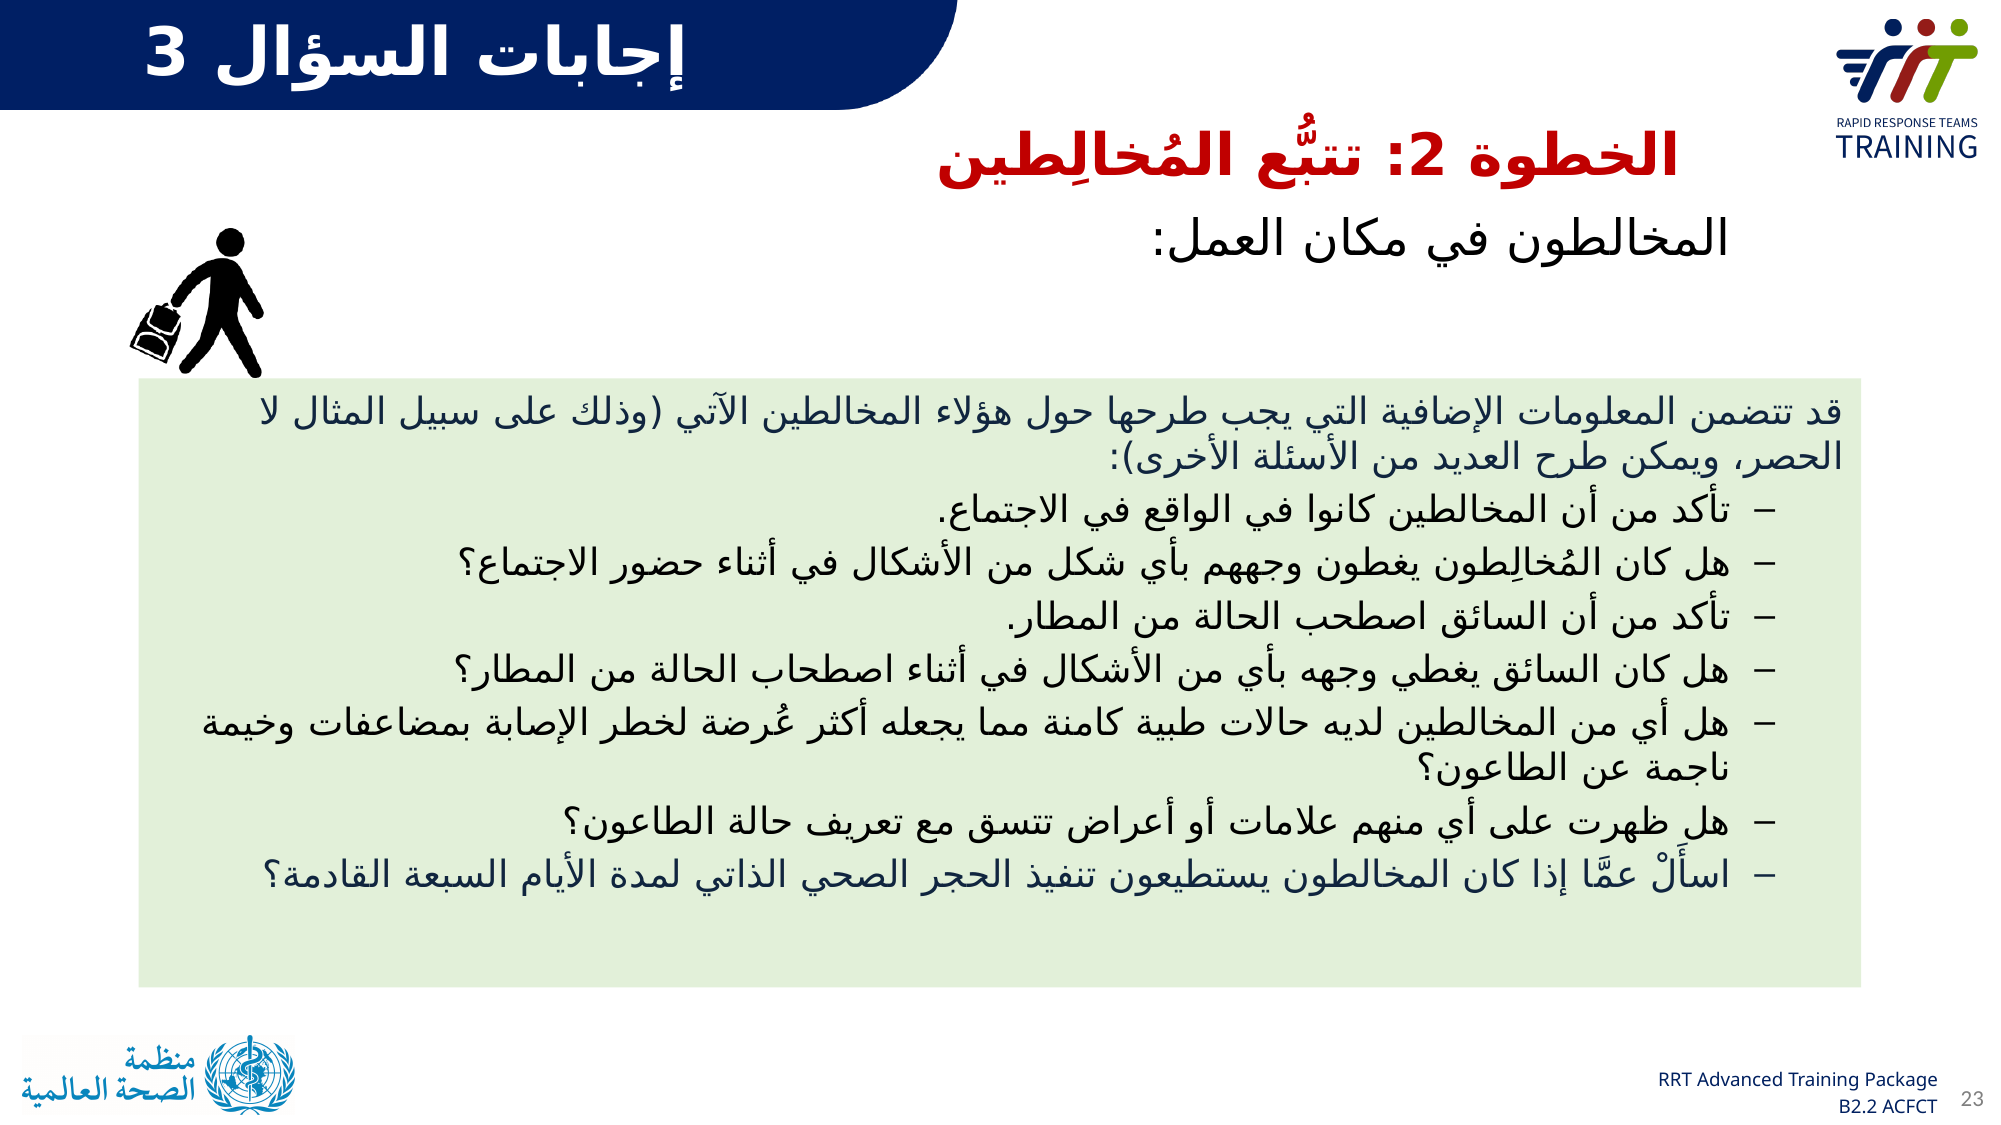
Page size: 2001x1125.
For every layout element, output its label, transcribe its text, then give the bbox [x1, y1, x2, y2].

text_box الخطوة 2: تتبُّع المُخالِطين [42, 117, 1681, 188]
text_box إجابات السؤال 3 [32, 10, 697, 105]
picture [121, 228, 271, 379]
picture [1835, 19, 1978, 167]
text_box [138, 378, 1862, 988]
picture [0, 0, 958, 110]
picture [252, 1050, 258, 1059]
list المخالطون في مكان العمل: [389, 204, 1740, 355]
picture [22, 1035, 295, 1115]
